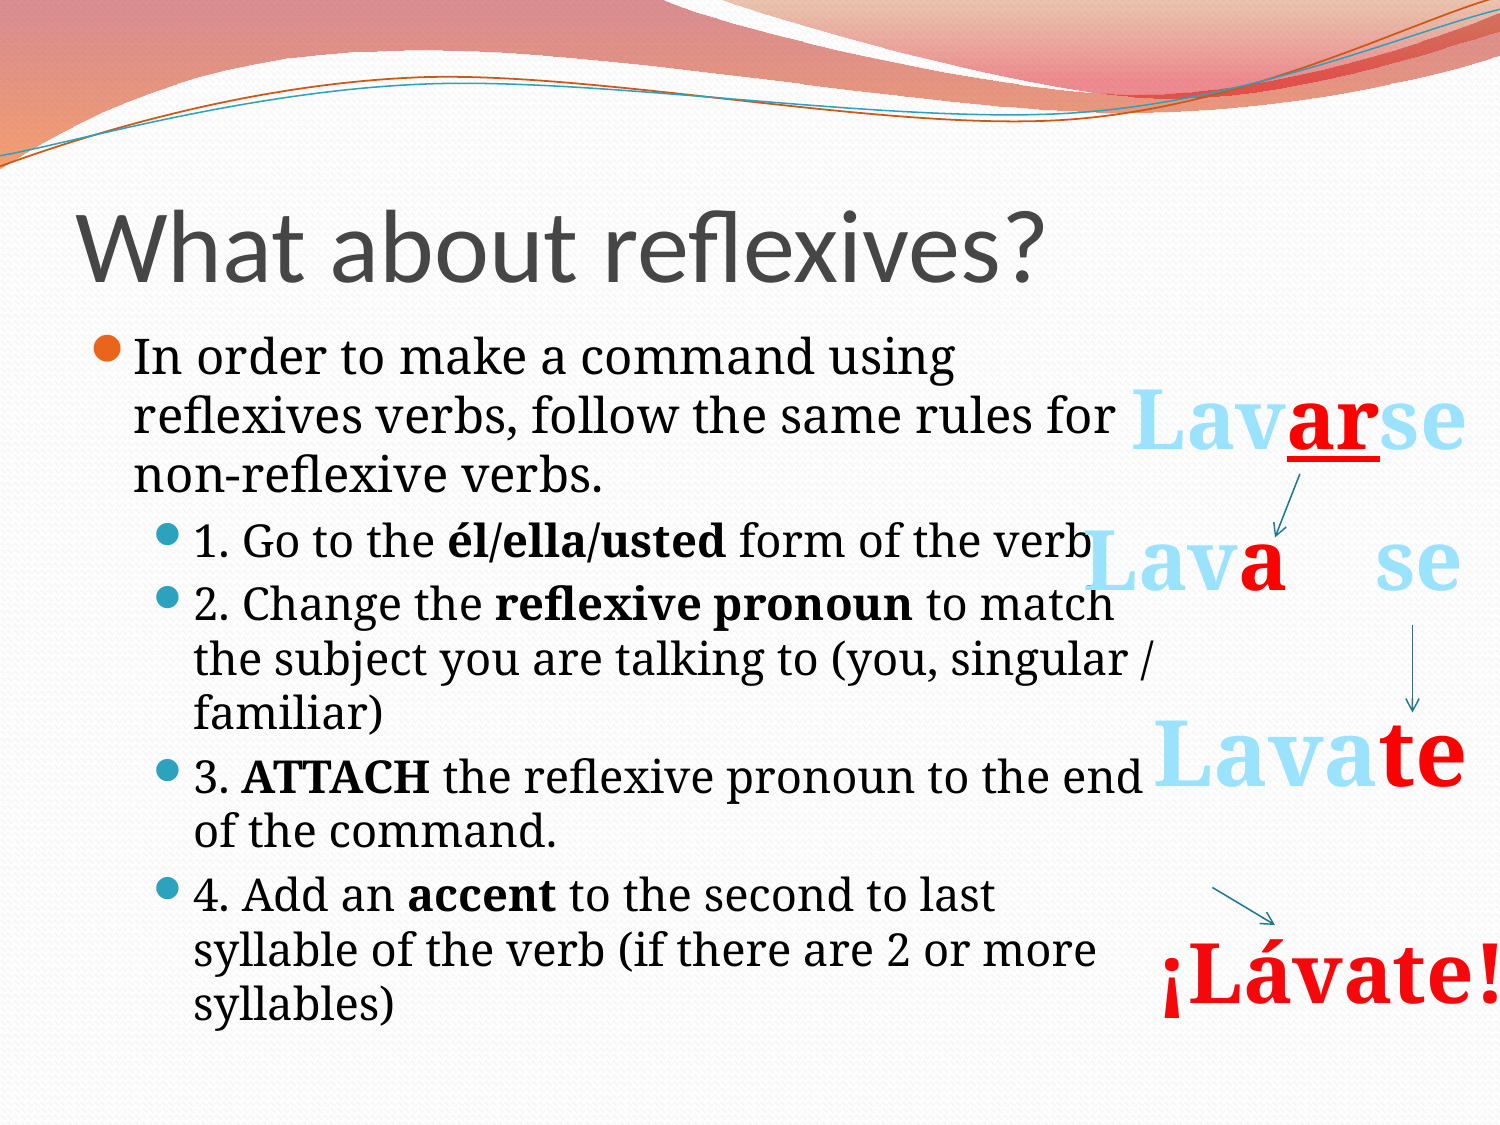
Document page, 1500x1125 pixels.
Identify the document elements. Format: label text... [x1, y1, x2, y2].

text_box Lavate [1138, 687, 1484, 813]
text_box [1274, 474, 1301, 538]
text_box Lavarse [1074, 358, 1500, 474]
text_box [1212, 887, 1276, 926]
list In order to make a command using reflexives verbs, follow the same rules for non-reflexive verbs. 1. Go to the él/ella/usted form of the verb 2. Change the reflexive pronoun to match the subject you are talking to (you, singular / familiar) 3. ATTACH the reflexive pronoun to the end of the command. 4. Add an accent to the second to last syllable of the verb (if there are 2 or more syllables) [75, 317, 1175, 1038]
text_box ¡Lávate! [1141, 912, 1500, 1028]
text_box Lava se [1068, 500, 1479, 615]
title What about reflexives? [75, 115, 1425, 303]
